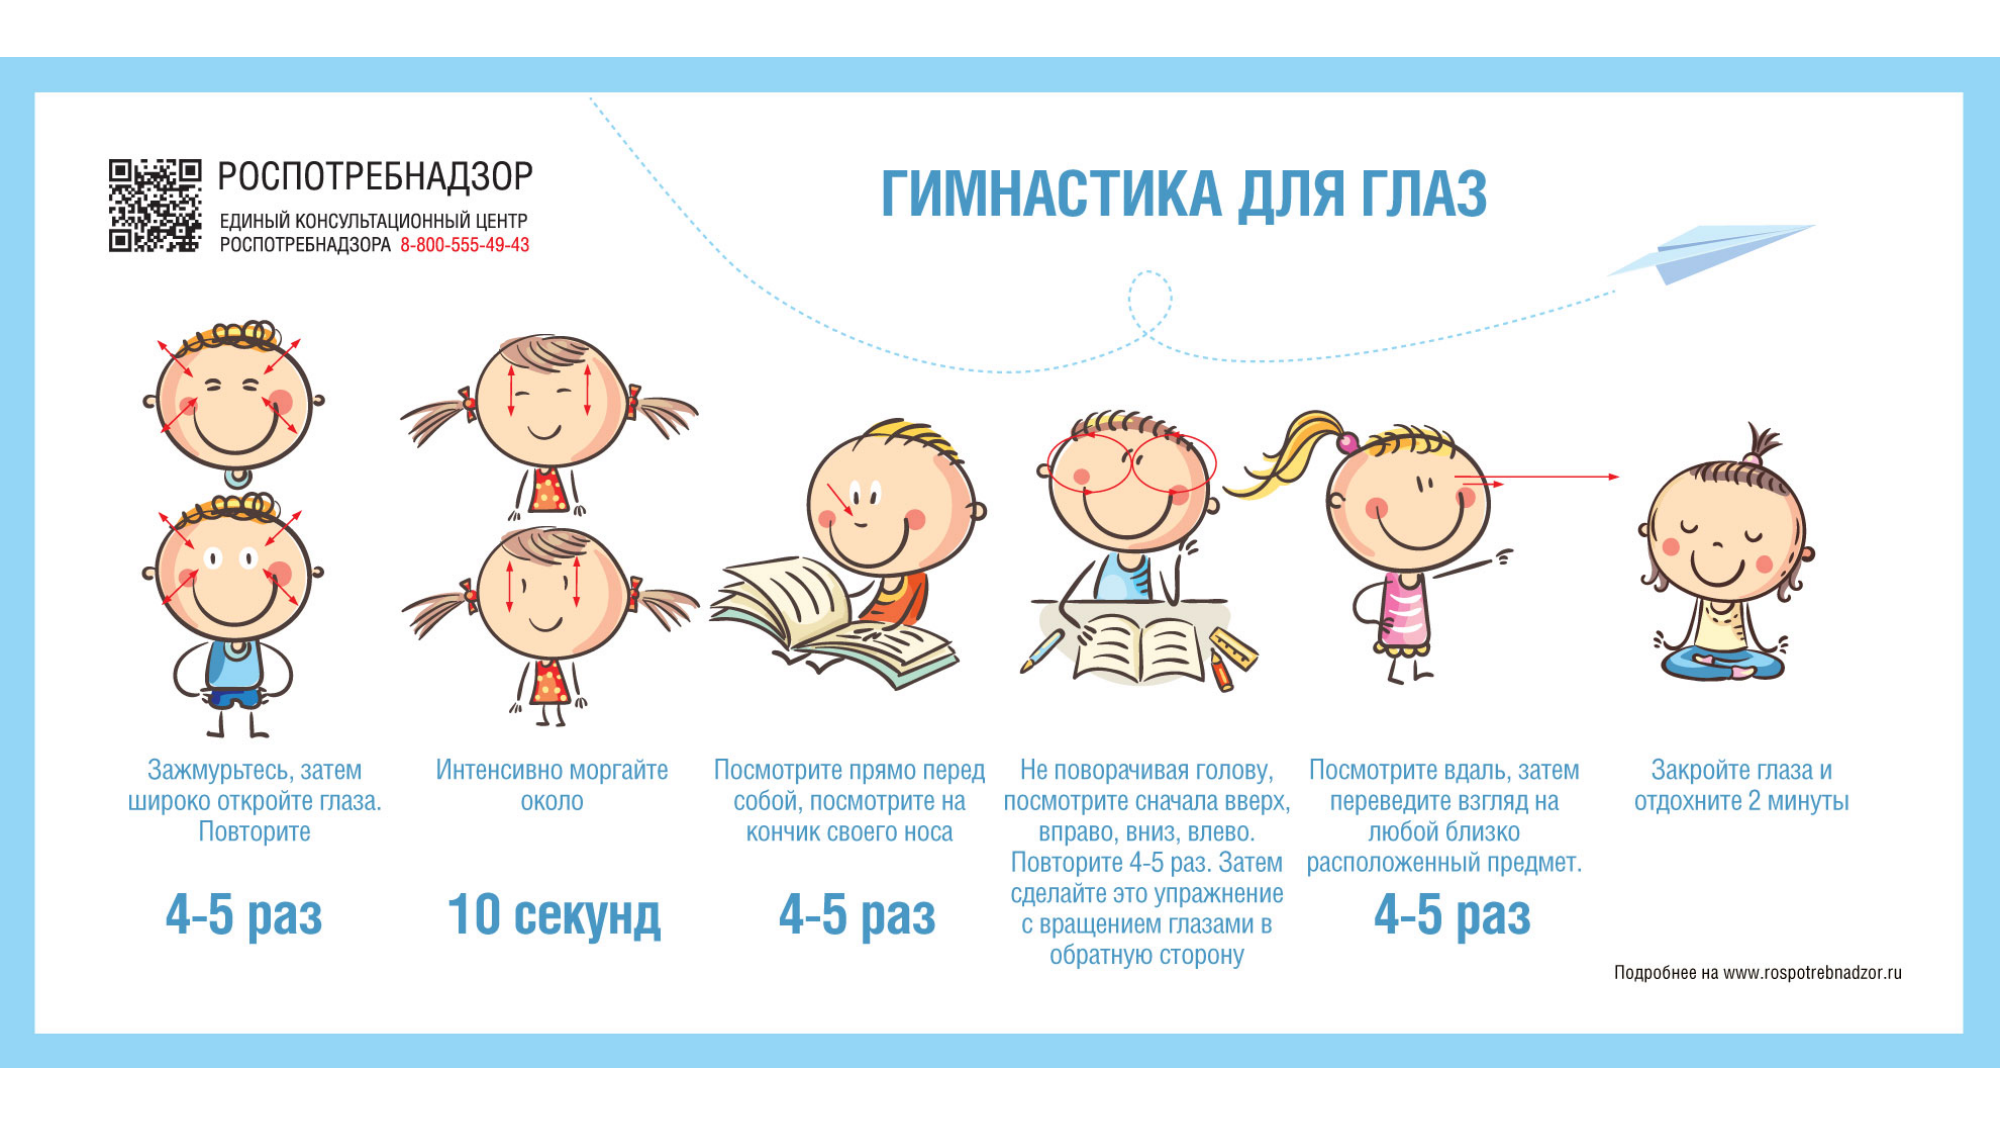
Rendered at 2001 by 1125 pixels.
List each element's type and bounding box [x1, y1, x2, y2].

picture [0, 57, 2000, 1068]
